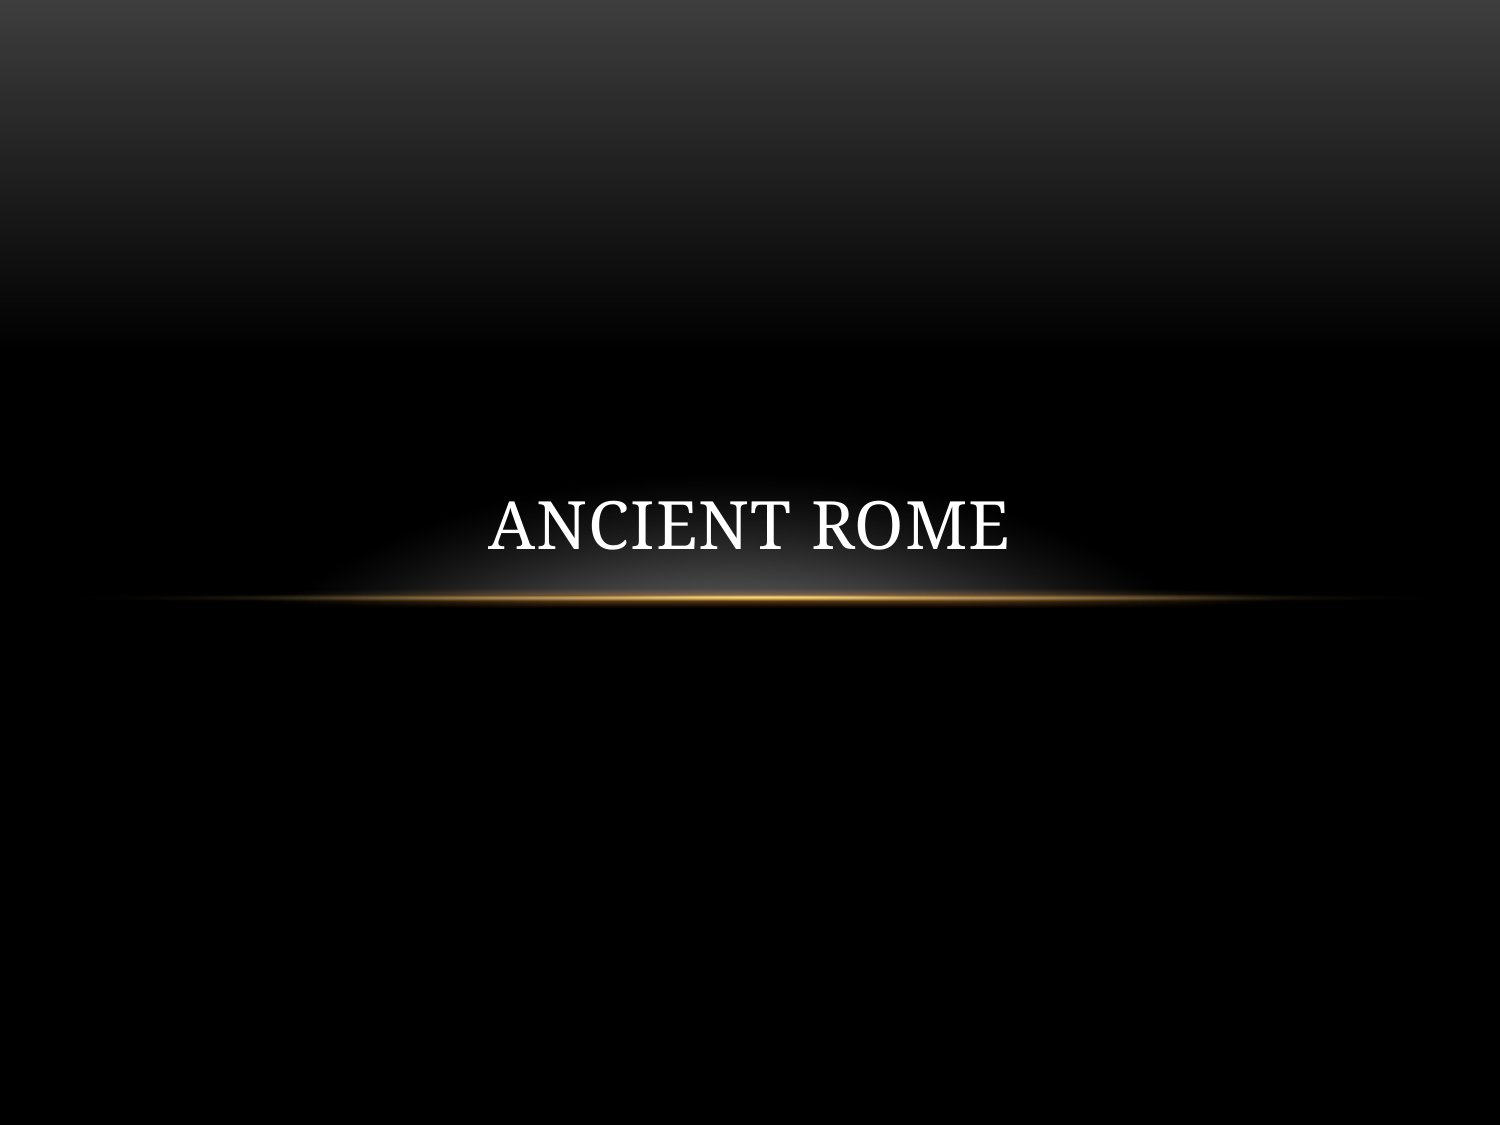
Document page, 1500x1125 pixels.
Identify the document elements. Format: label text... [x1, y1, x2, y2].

picture [0, 0, 1500, 750]
title Ancient Rome [112, 329, 1388, 571]
